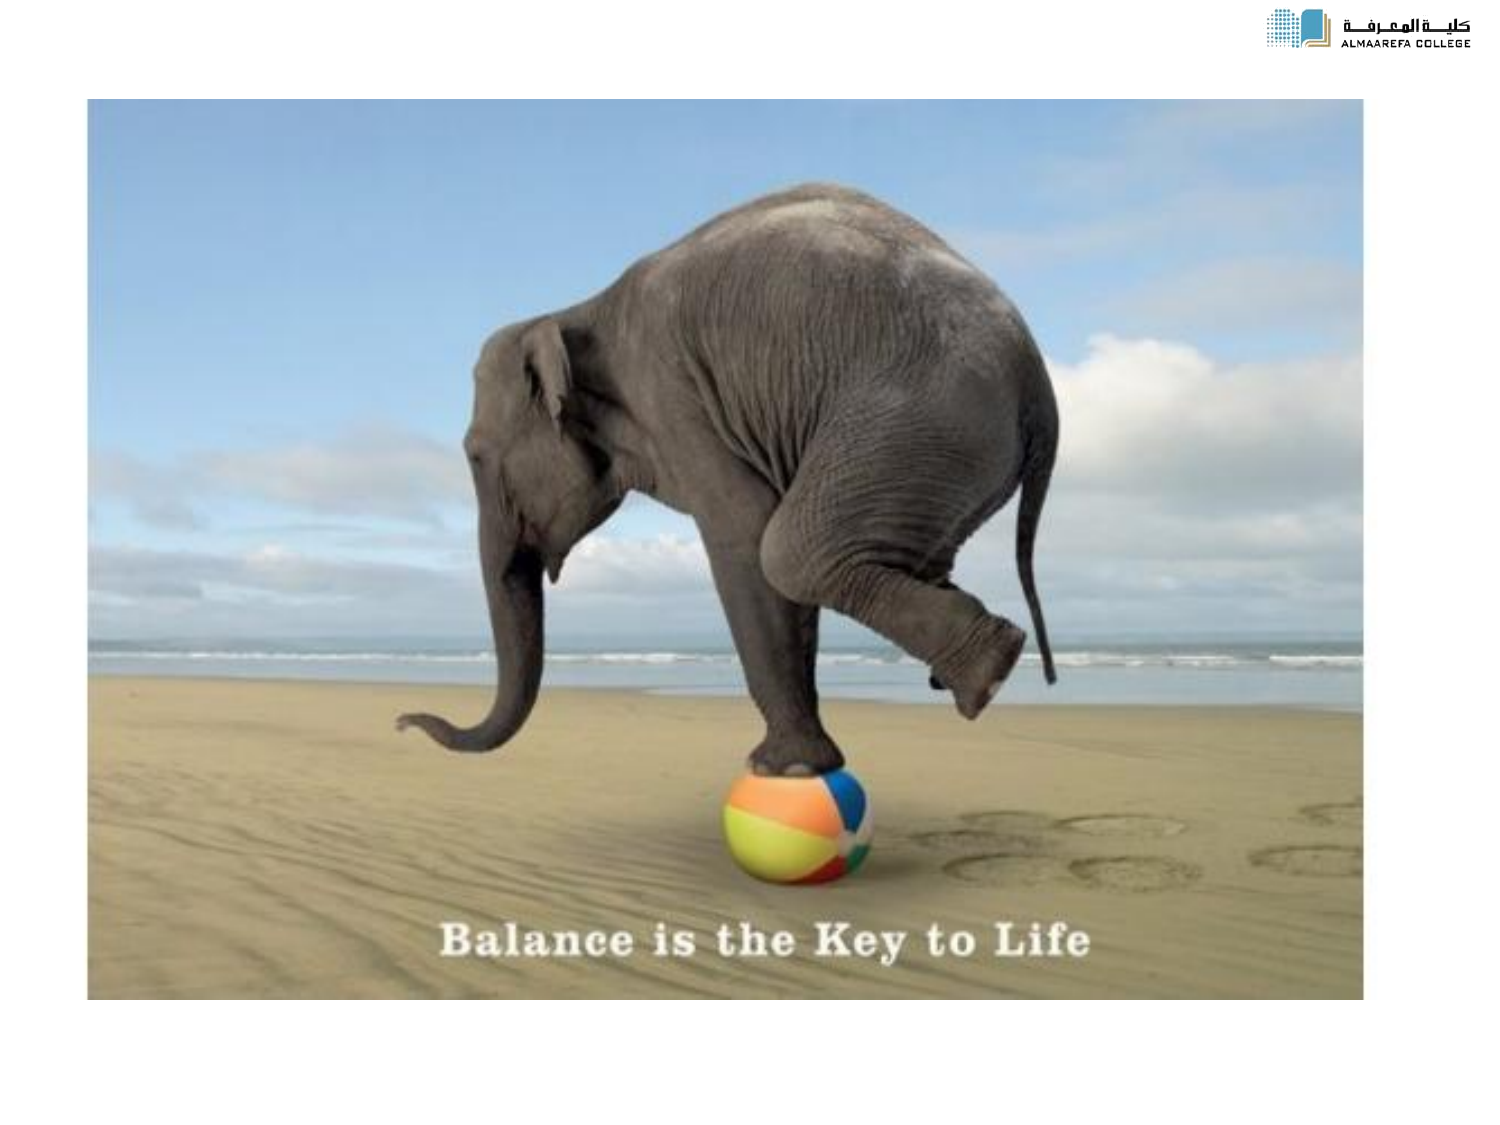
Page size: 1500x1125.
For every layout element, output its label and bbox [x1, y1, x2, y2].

picture [49, 99, 1401, 1001]
picture [1262, 0, 1475, 65]
